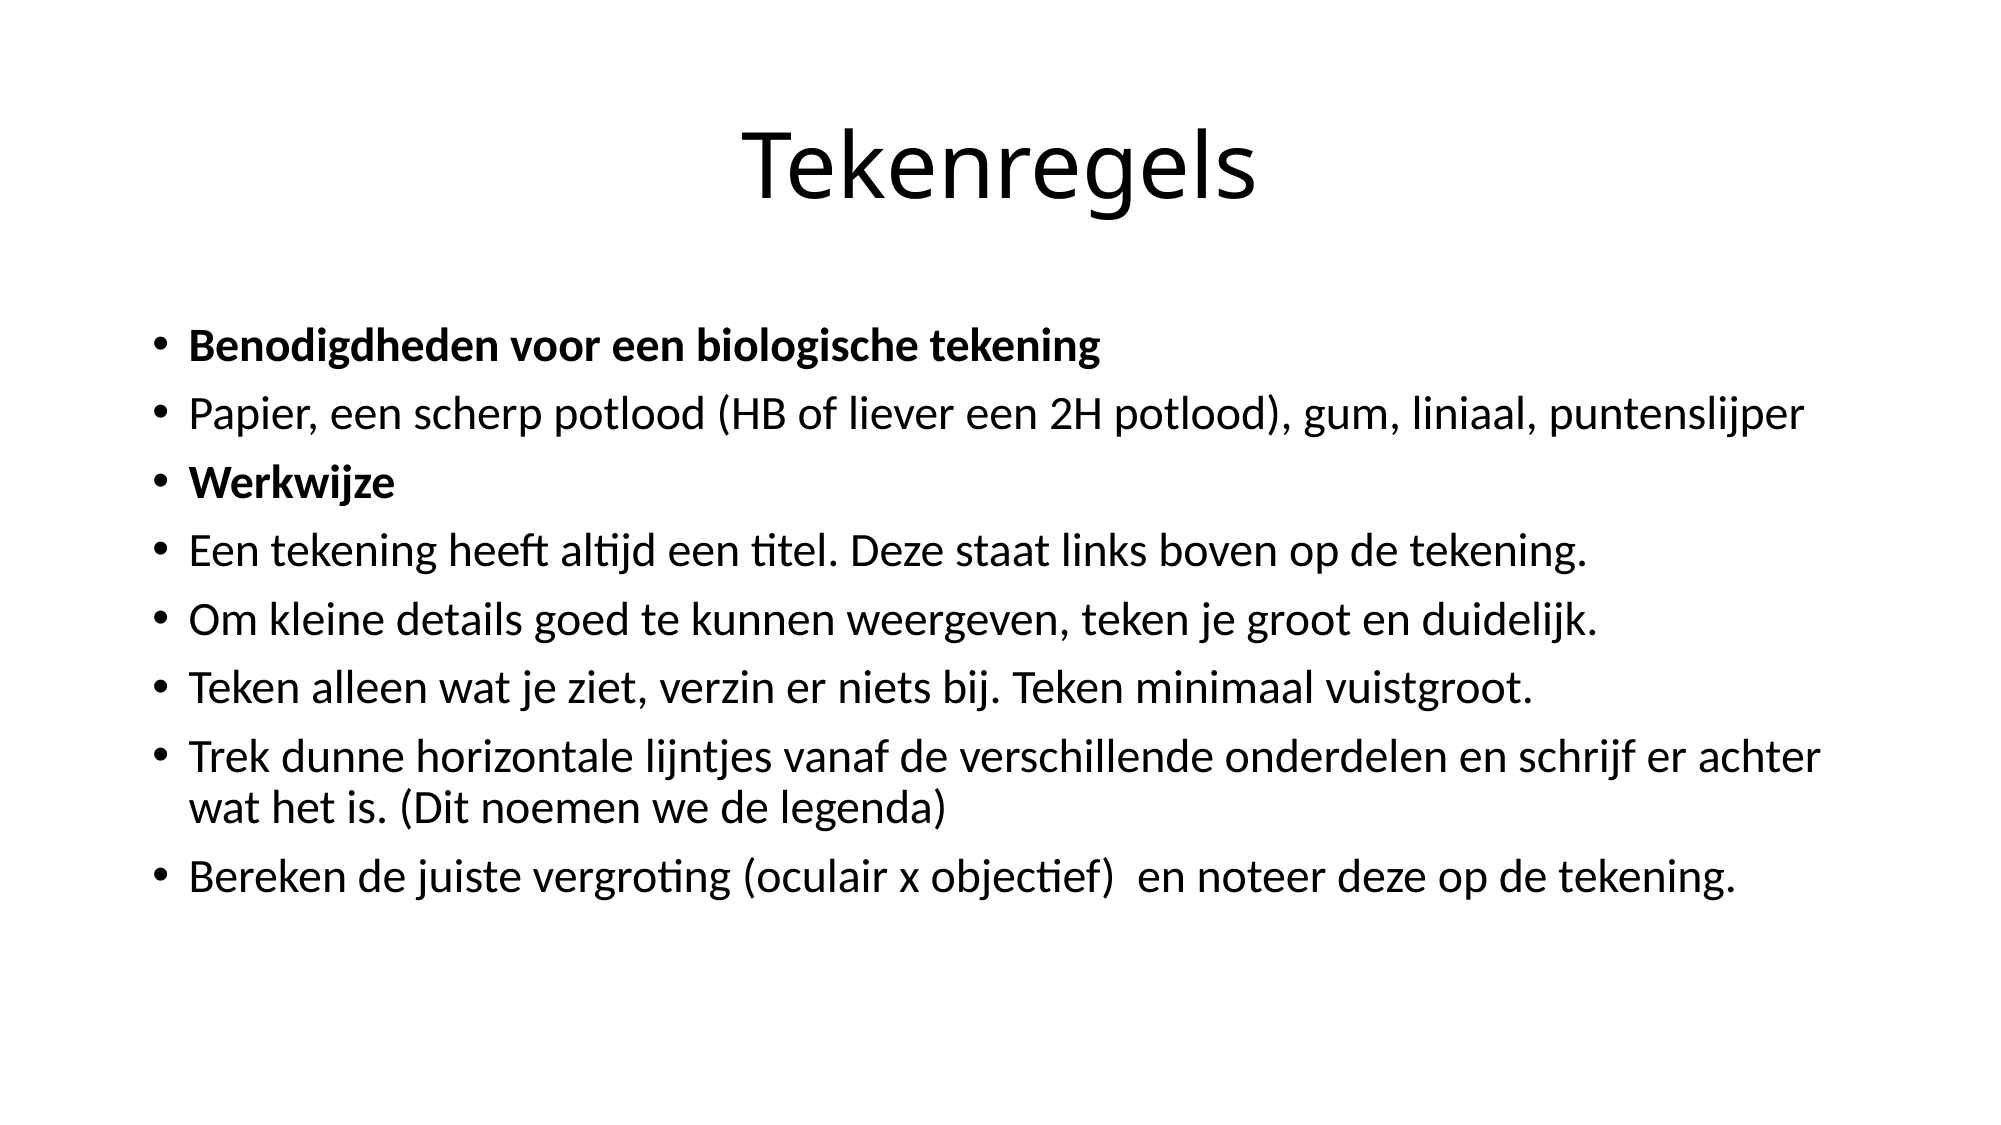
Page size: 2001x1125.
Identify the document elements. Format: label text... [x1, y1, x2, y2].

list Benodigdheden voor een biologische tekening Papier, een scherp potlood (HB of liever een 2H potlood), gum, liniaal, puntenslijper Werkwijze Een tekening heeft altijd een titel. Deze staat links boven op de tekening. Om kleine details goed te kunnen weergeven, teken je groot en duidelijk. Teken alleen wat je ziet, verzin er niets bij. Teken minimaal vuistgroot. Trek dunne horizontale lijntjes vanaf de verschillende onderdelen en schrijf er achter wat het is. (Dit noemen we de legenda) Bereken de juiste vergroting (oculair x objectief) en noteer deze op de tekening. [137, 238, 1863, 952]
title Tekenregels [137, 59, 1863, 238]
